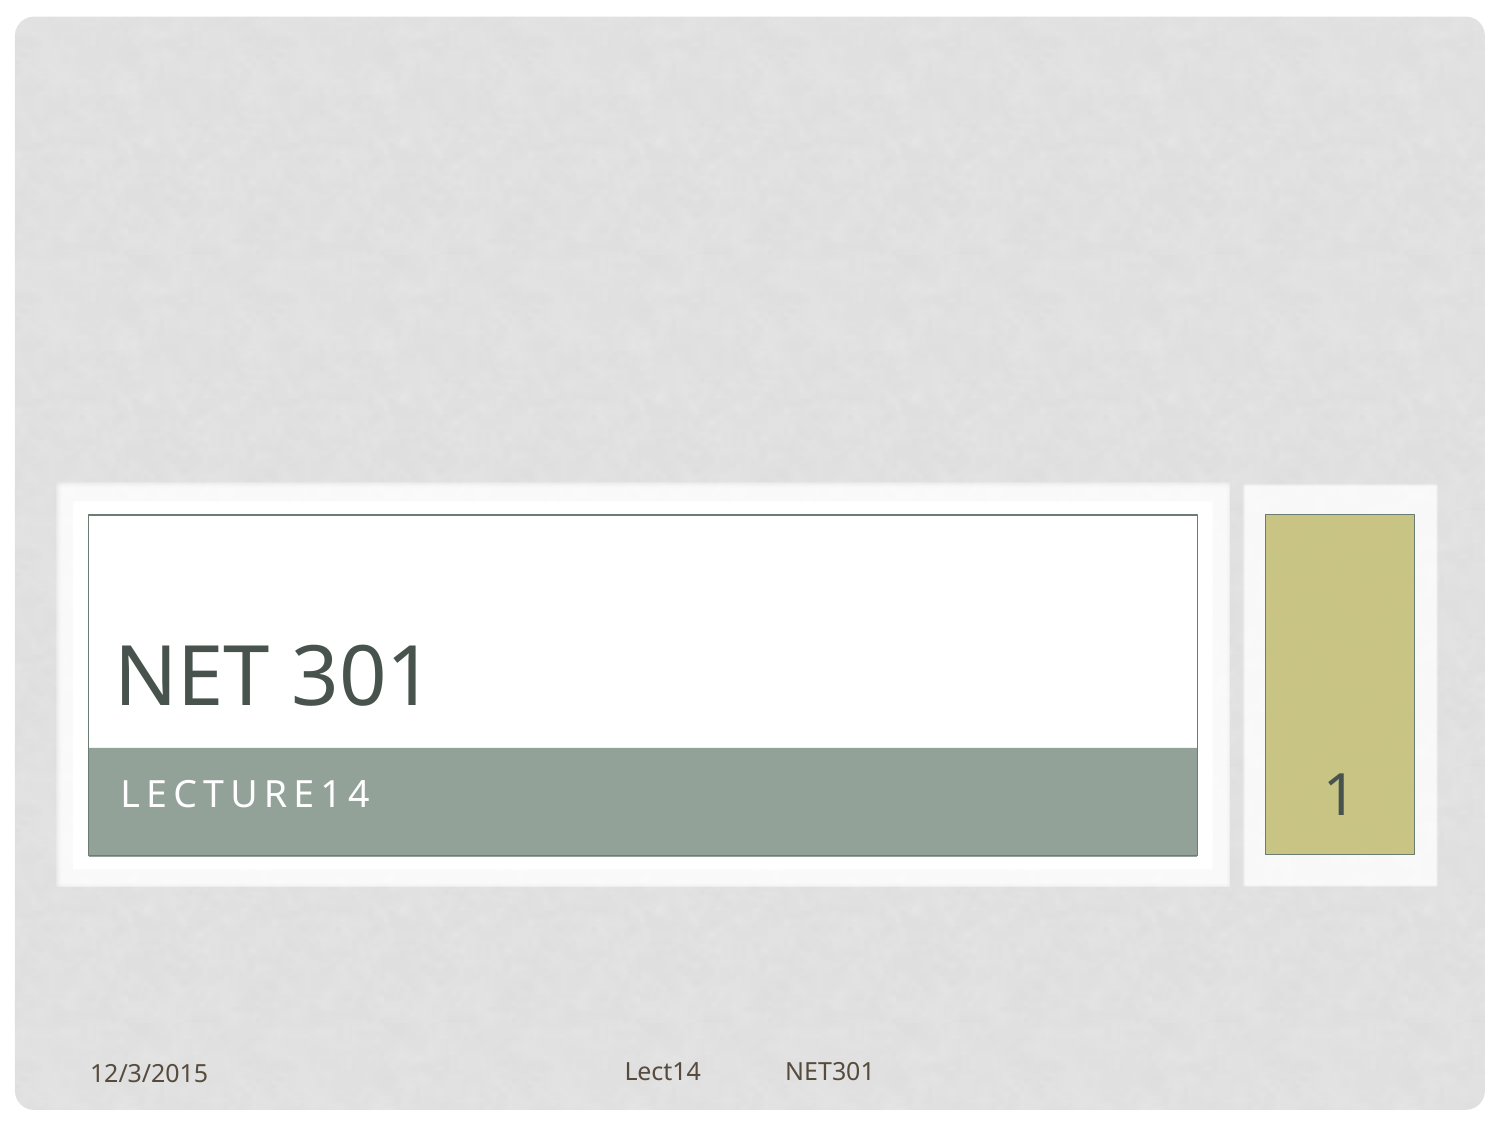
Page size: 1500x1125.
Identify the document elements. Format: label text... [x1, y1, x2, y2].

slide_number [75, 1042, 425, 1103]
subtitle LECTURE14 [105, 762, 1181, 838]
footer Lect14 NET301 [512, 1042, 988, 1103]
slide_number 1 [1277, 758, 1403, 834]
title Net 301 [99, 529, 1187, 730]
